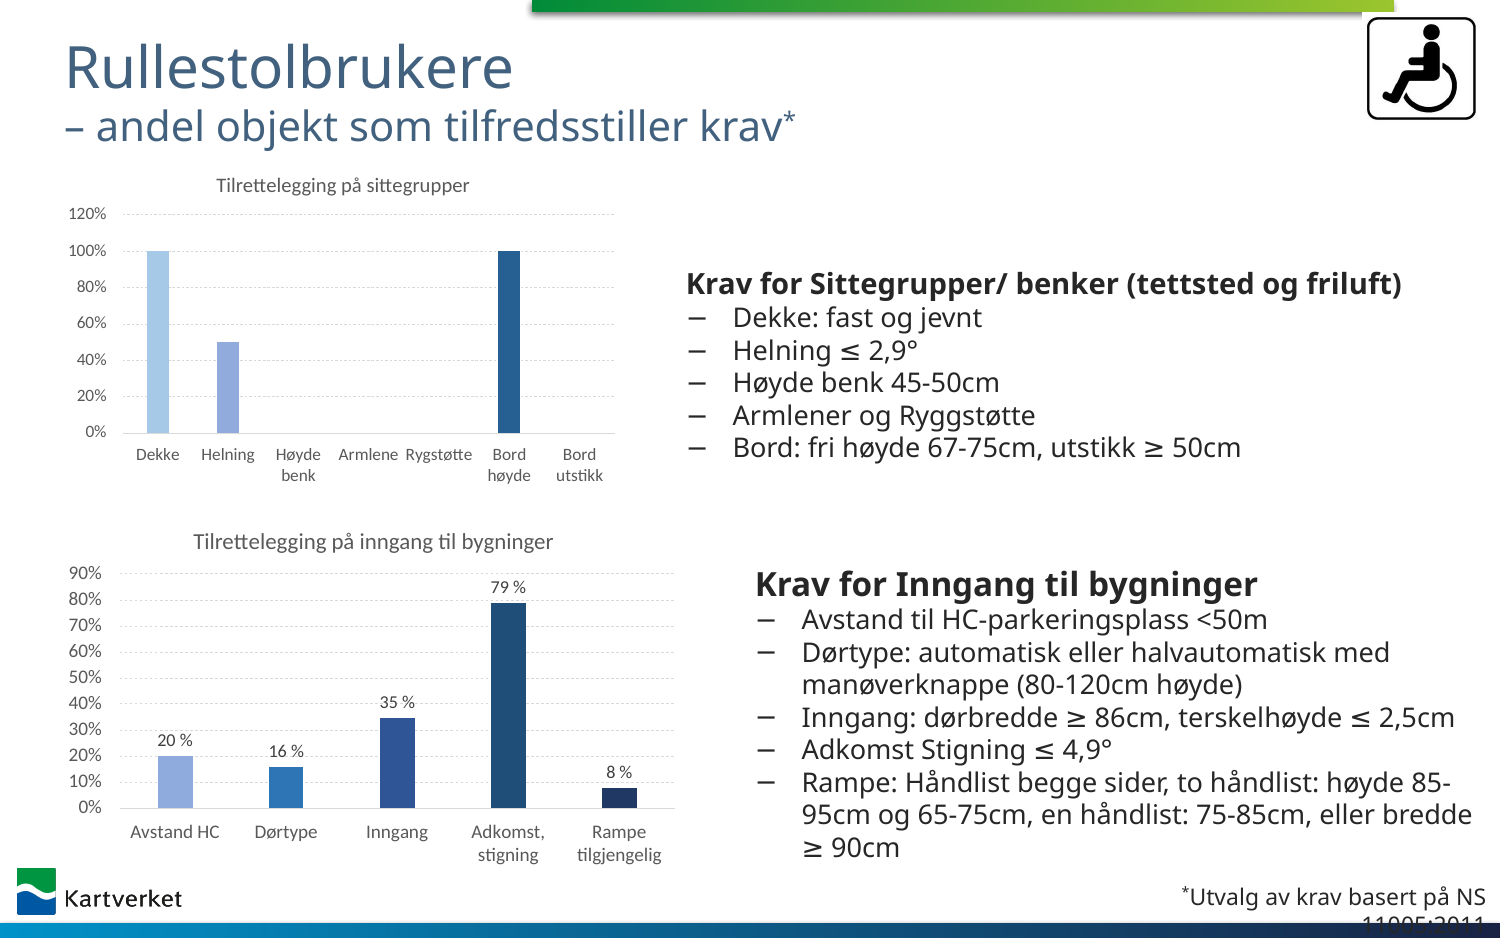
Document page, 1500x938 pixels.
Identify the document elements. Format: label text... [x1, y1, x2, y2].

text_box Krav for Inngang til bygninger Avstand til HC-parkeringsplass <50m Dørtype: automatisk eller halvautomatisk med manøverknappe (80-120cm høyde) Inngang: dørbredde ≥ 86cm, terskelhøyde ≤ 2,5cm Adkomst Stigning ≤ 4,9° Rampe: Håndlist begge sider, to håndlist: høyde 85-95cm og 65-75cm, en håndlist: 75-85cm, eller bredde ≥ 90cm [740, 555, 1491, 870]
picture [62, 520, 686, 874]
picture [1362, 12, 1481, 126]
picture [62, 166, 625, 492]
text_box *Utvalg av krav basert på NS 11005:2011 [1068, 873, 1500, 938]
text_box Rullestolbrukere – andel objekt som tilfredsstiller krav* [49, 25, 1431, 158]
text_box Krav for Sittegrupper/ benker (tettsted og friluft) Dekke: fast og jevnt Helning ≤ 2,9° Høyde benk 45-50cm Armlener og Ryggstøtte Bord: fri høyde 67-75cm, utstikk ≥ 50cm [670, 258, 1418, 471]
